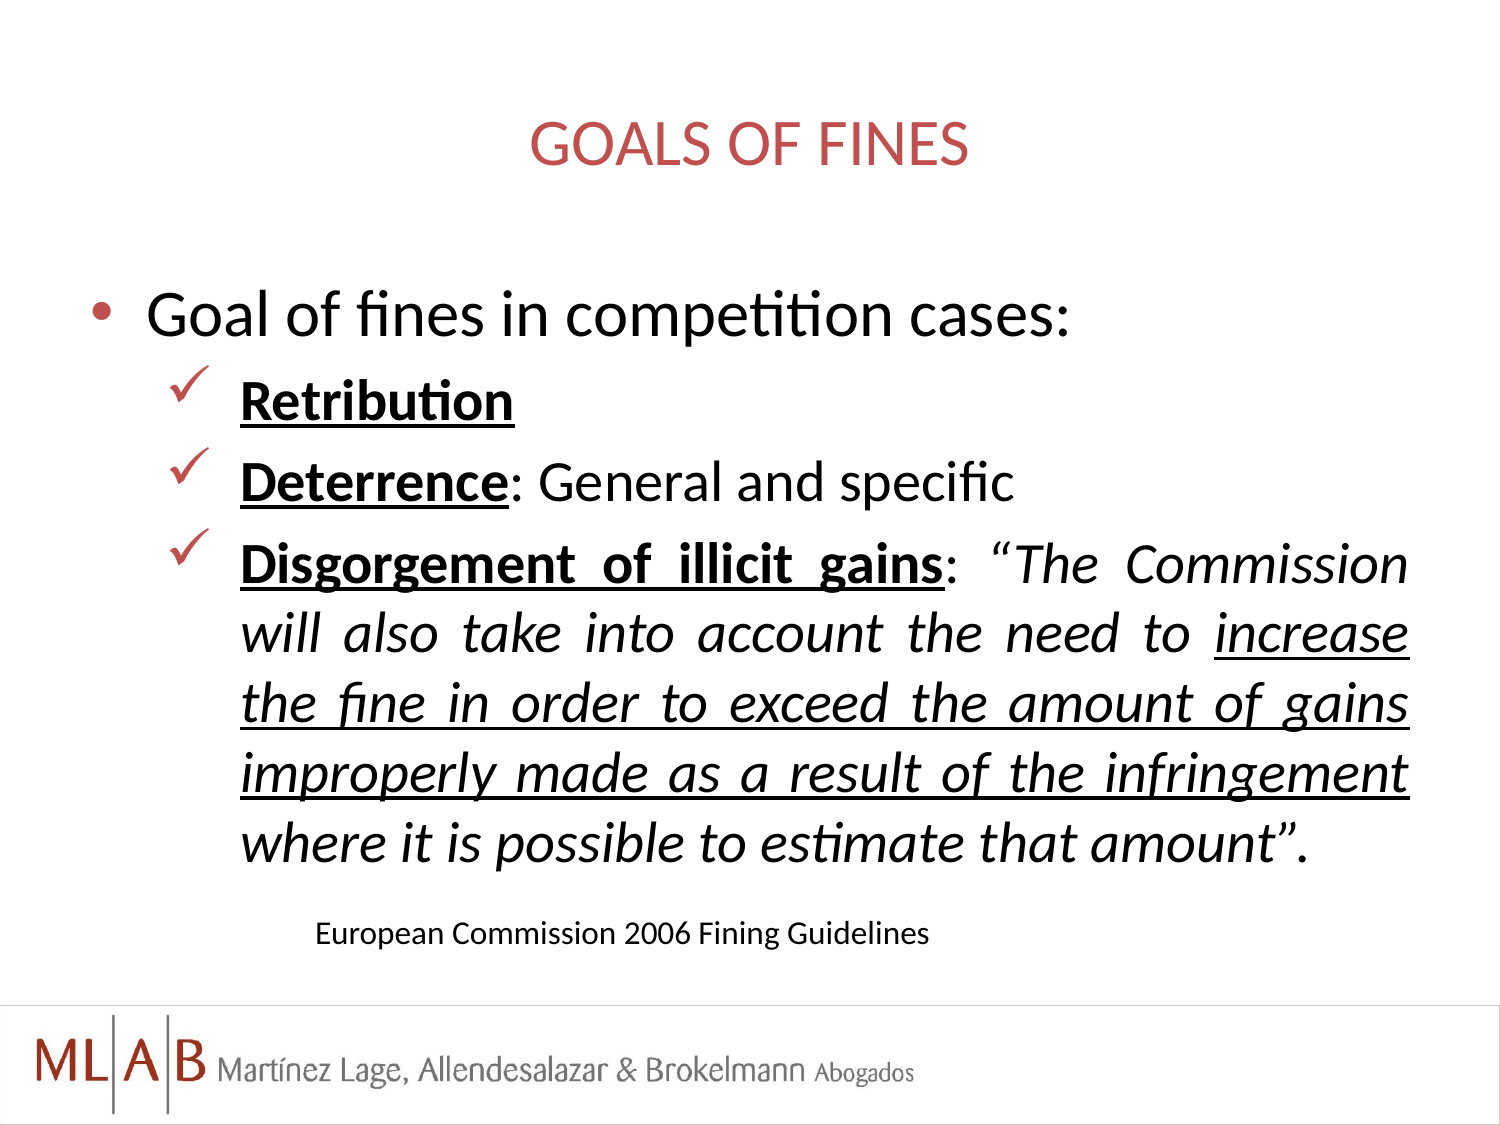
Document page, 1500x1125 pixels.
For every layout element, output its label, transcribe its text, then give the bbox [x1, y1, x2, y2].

title GOALS OF FINES [75, 45, 1425, 233]
picture [0, 1003, 1500, 1125]
list Goal of fines in competition cases: Retribution Deterrence: General and specific Disgorgement of illicit gains: “The Commission will also take into account the need to increase the fine in order to exceed the amount of gains improperly made as a result of the infringement where it is possible to estimate that amount”. European Commission 2006 Fining Guidelines [75, 262, 1425, 976]
